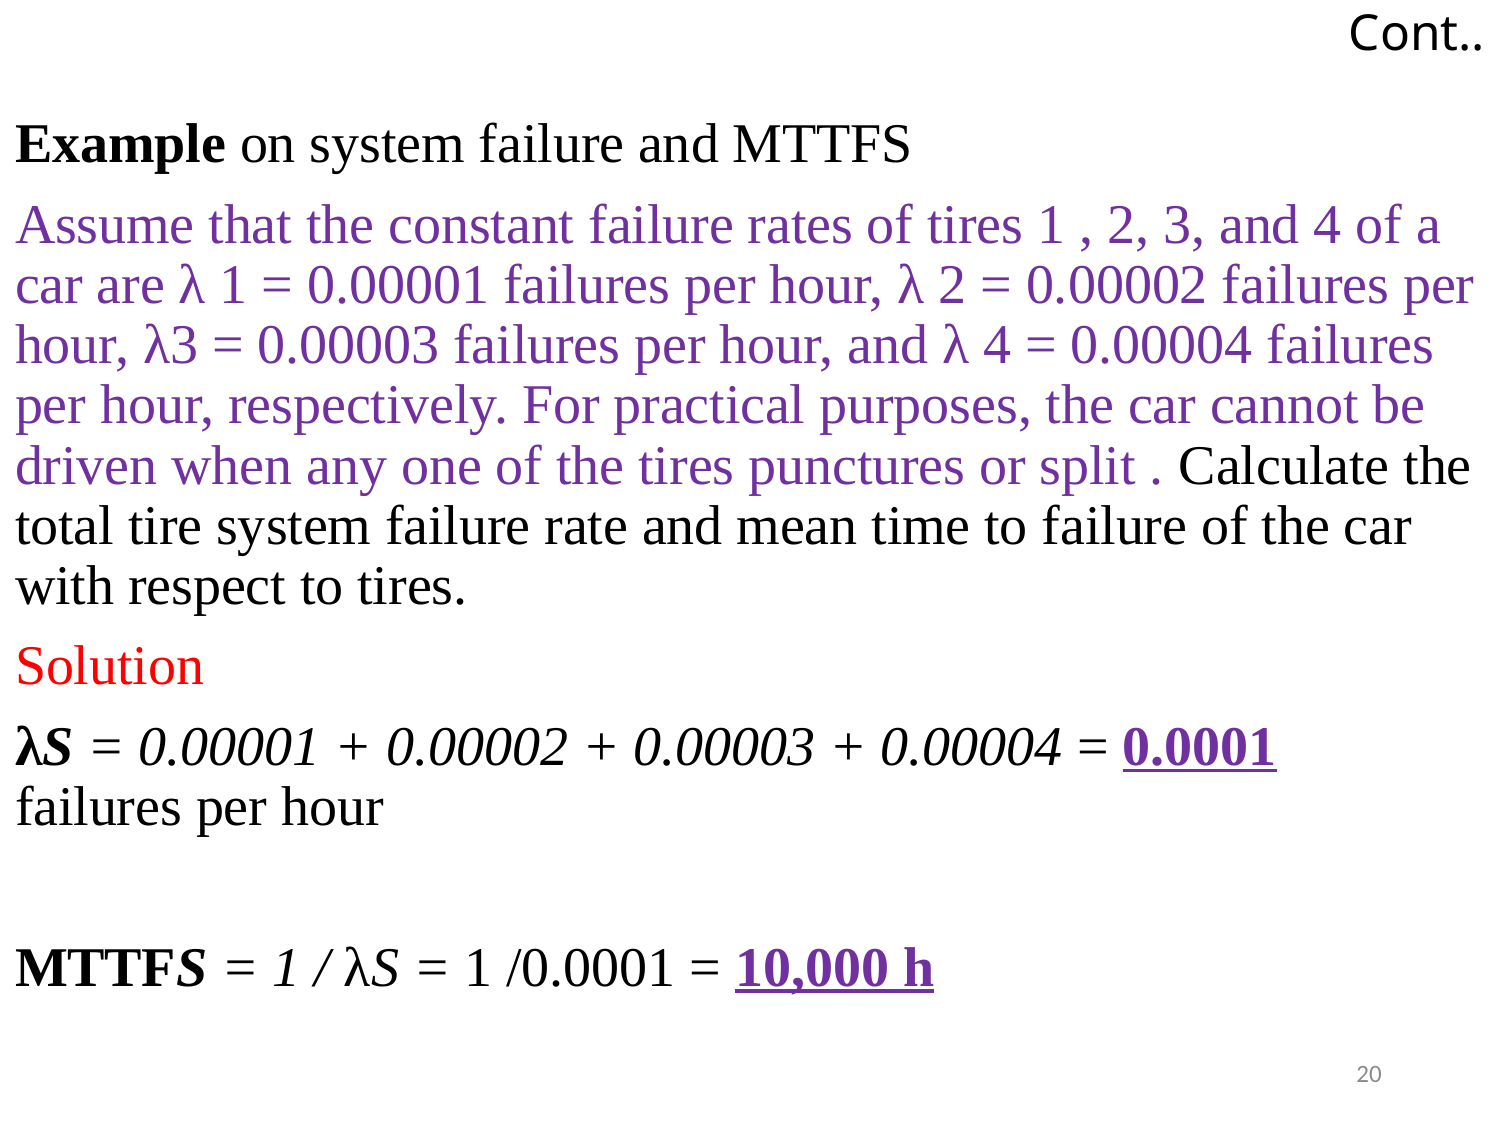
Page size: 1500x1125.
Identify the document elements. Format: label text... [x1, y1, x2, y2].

list Example on system failure and MTTFS Assume that the constant failure rates of tires 1 , 2, 3, and 4 of a car are λ 1 = 0.00001 failures per hour, λ 2 = 0.00002 failures per hour, λ3 = 0.00003 failures per hour, and λ 4 = 0.00004 failures per hour, respectively. For practical purposes, the car cannot be driven when any one of the tires punctures or split . Calculate the total tire system failure rate and mean time to failure of the car with respect to tires. Solution λS = 0.00001 + 0.00002 + 0.00003 + 0.00004 = 0.0001 failures per hour MTTFS = 1 / λS = 1 /0.0001 = 10,000 h [0, 107, 1500, 1043]
title Cont.. [206, 0, 1500, 70]
slide_number 20 [1059, 1042, 1397, 1103]
